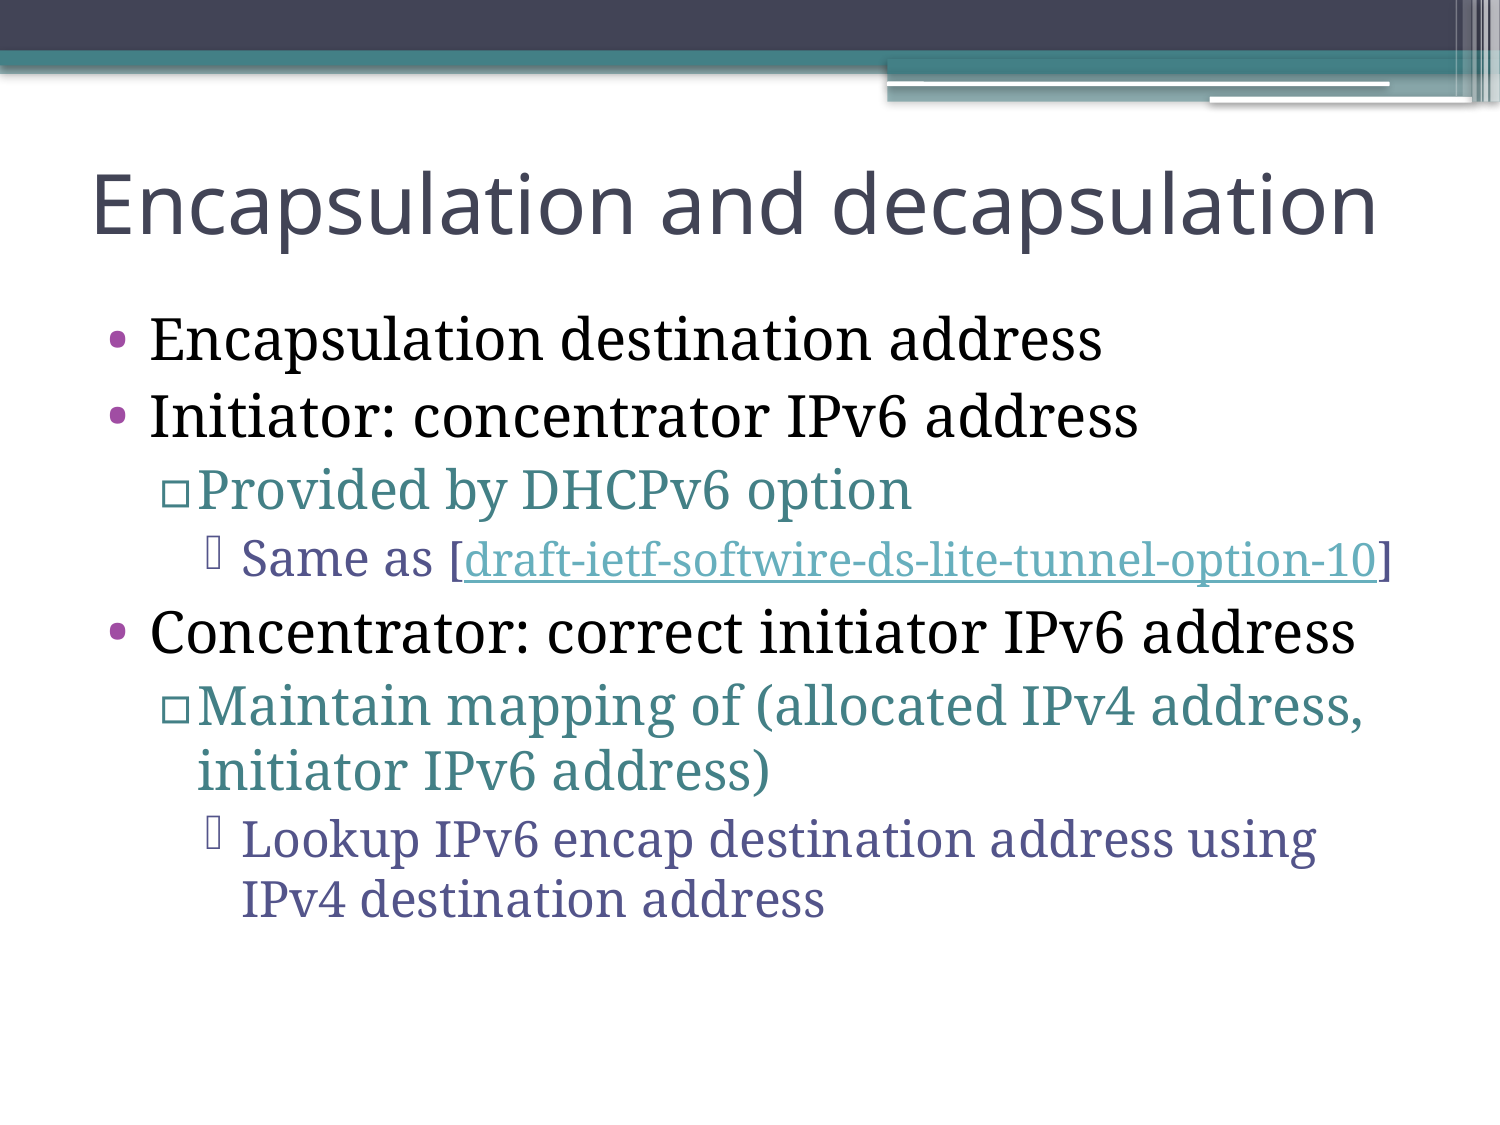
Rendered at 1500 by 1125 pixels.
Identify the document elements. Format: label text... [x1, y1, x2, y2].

list Encapsulation destination address Initiator: concentrator IPv6 address Provided by DHCPv6 option Same as [draft-ietf-softwire-ds-lite-tunnel-option-10] Concentrator: correct initiator IPv6 address Maintain mapping of (allocated IPv4 address, initiator IPv6 address) Lookup IPv6 encap destination address using IPv4 destination address [75, 295, 1425, 1005]
title Encapsulation and decapsulation [75, 113, 1425, 289]
